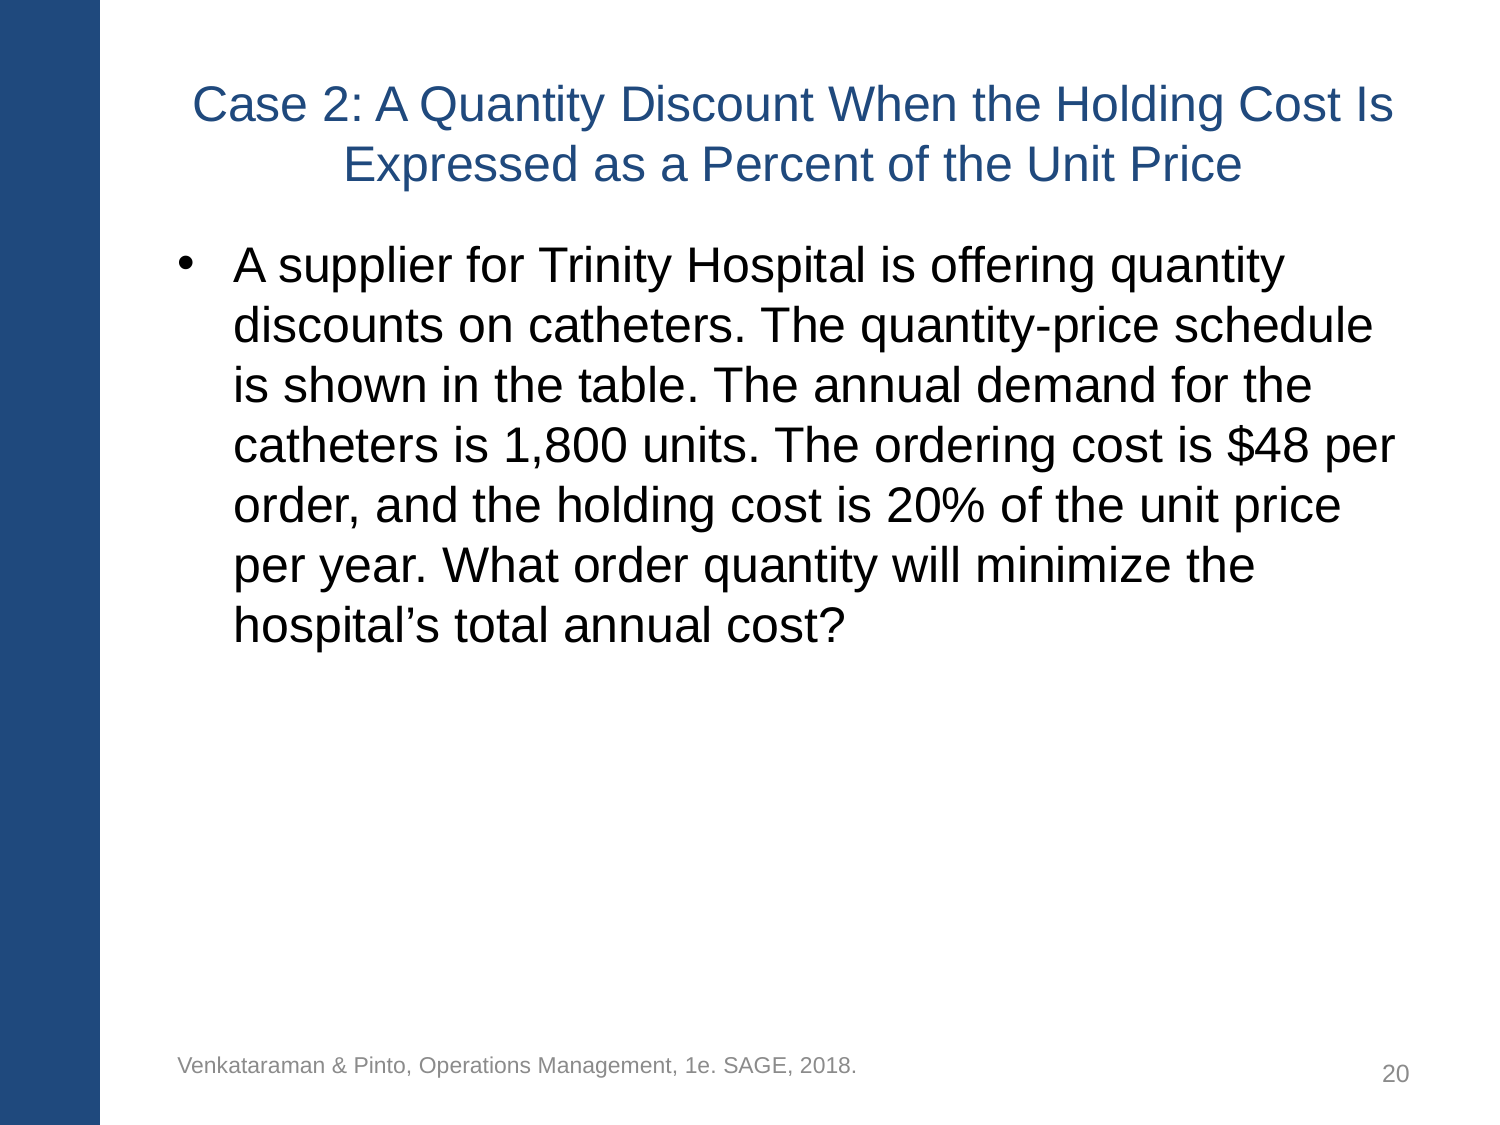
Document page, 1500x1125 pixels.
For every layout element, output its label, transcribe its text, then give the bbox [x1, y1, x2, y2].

slide_number 20 [1350, 1042, 1425, 1103]
title Case 2: A Quantity Discount When the Holding Cost Is Expressed as a Percent of the Unit Price [162, 37, 1425, 224]
list A supplier for Trinity Hospital is offering quantity discounts on catheters. The quantity-price schedule is shown in the table. The annual demand for the catheters is 1,800 units. The ordering cost is $48 per order, and the holding cost is 20% of the unit price per year. What order quantity will minimize the hospital’s total annual cost? [162, 224, 1425, 1025]
footer Venkataraman & Pinto, Operations Management, 1e. SAGE, 2018. [162, 1042, 1313, 1103]
